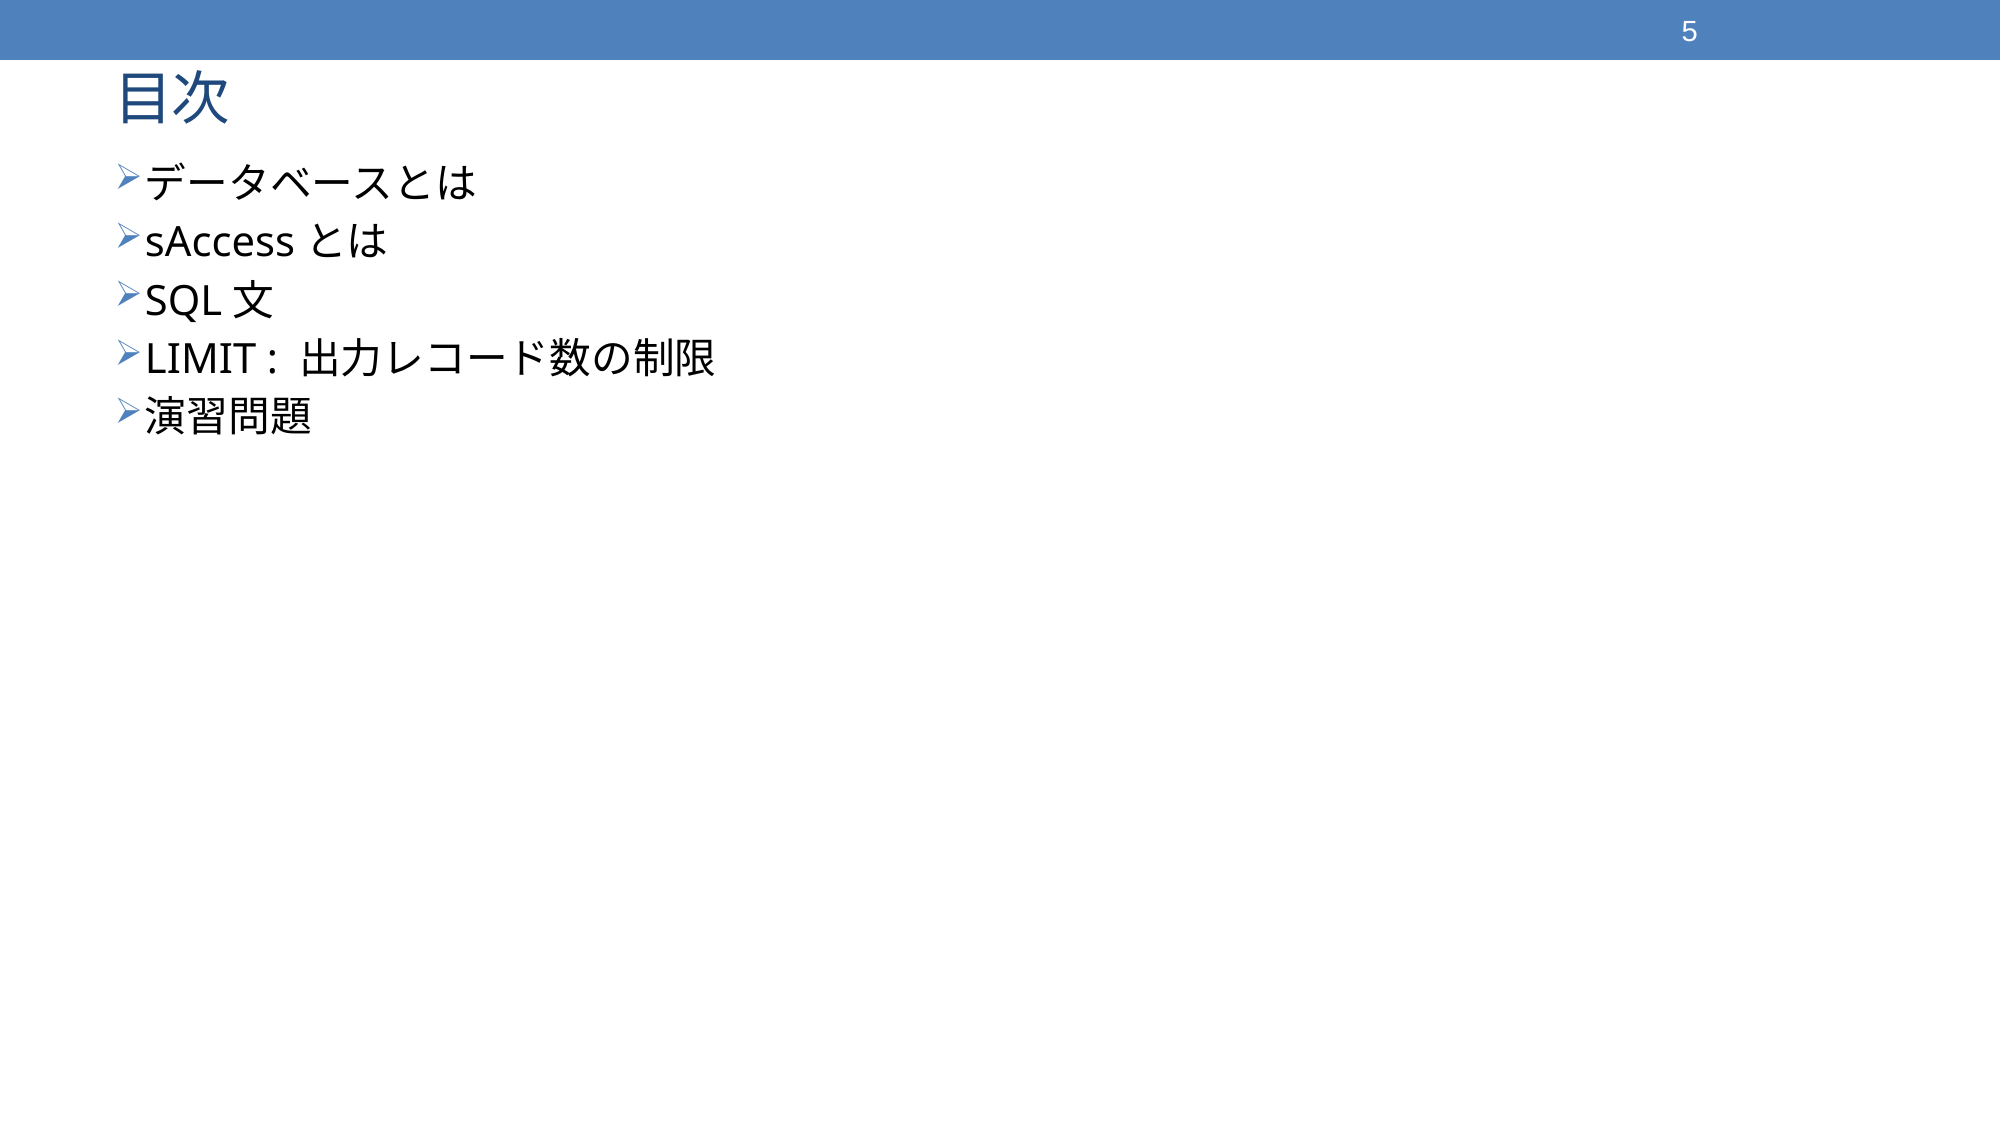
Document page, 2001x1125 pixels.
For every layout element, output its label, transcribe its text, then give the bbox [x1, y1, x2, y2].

list データベースとは sAccessとは SQL文 LIMIT : 出力レコード数の制限 演習問題 [99, 149, 1900, 1063]
title 目次 [99, 59, 1900, 133]
slide_number 5 [1666, 3, 1900, 57]
